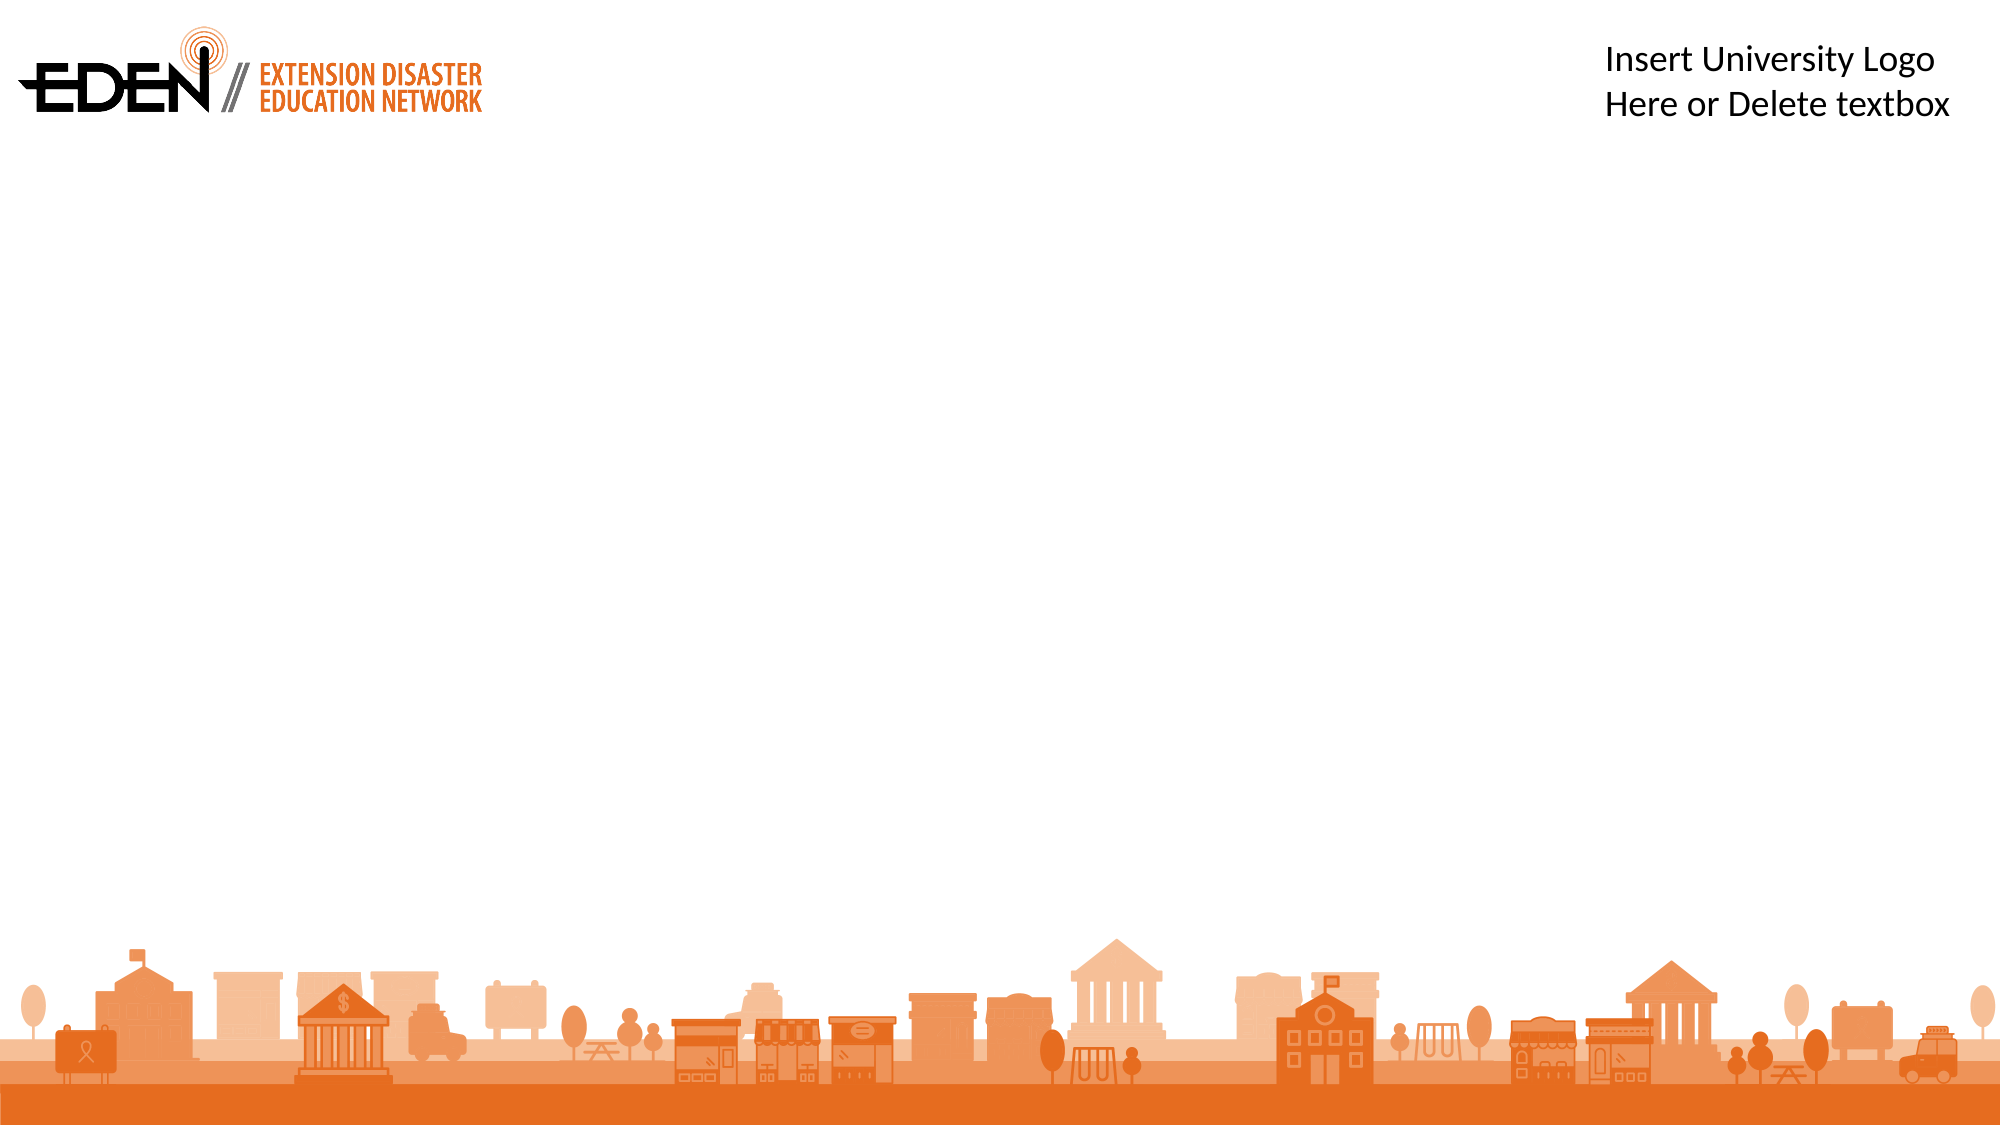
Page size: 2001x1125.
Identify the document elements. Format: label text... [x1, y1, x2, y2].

picture [0, 0, 2000, 1125]
text_box Insert University Logo Here or Delete textbox [1590, 26, 1982, 132]
